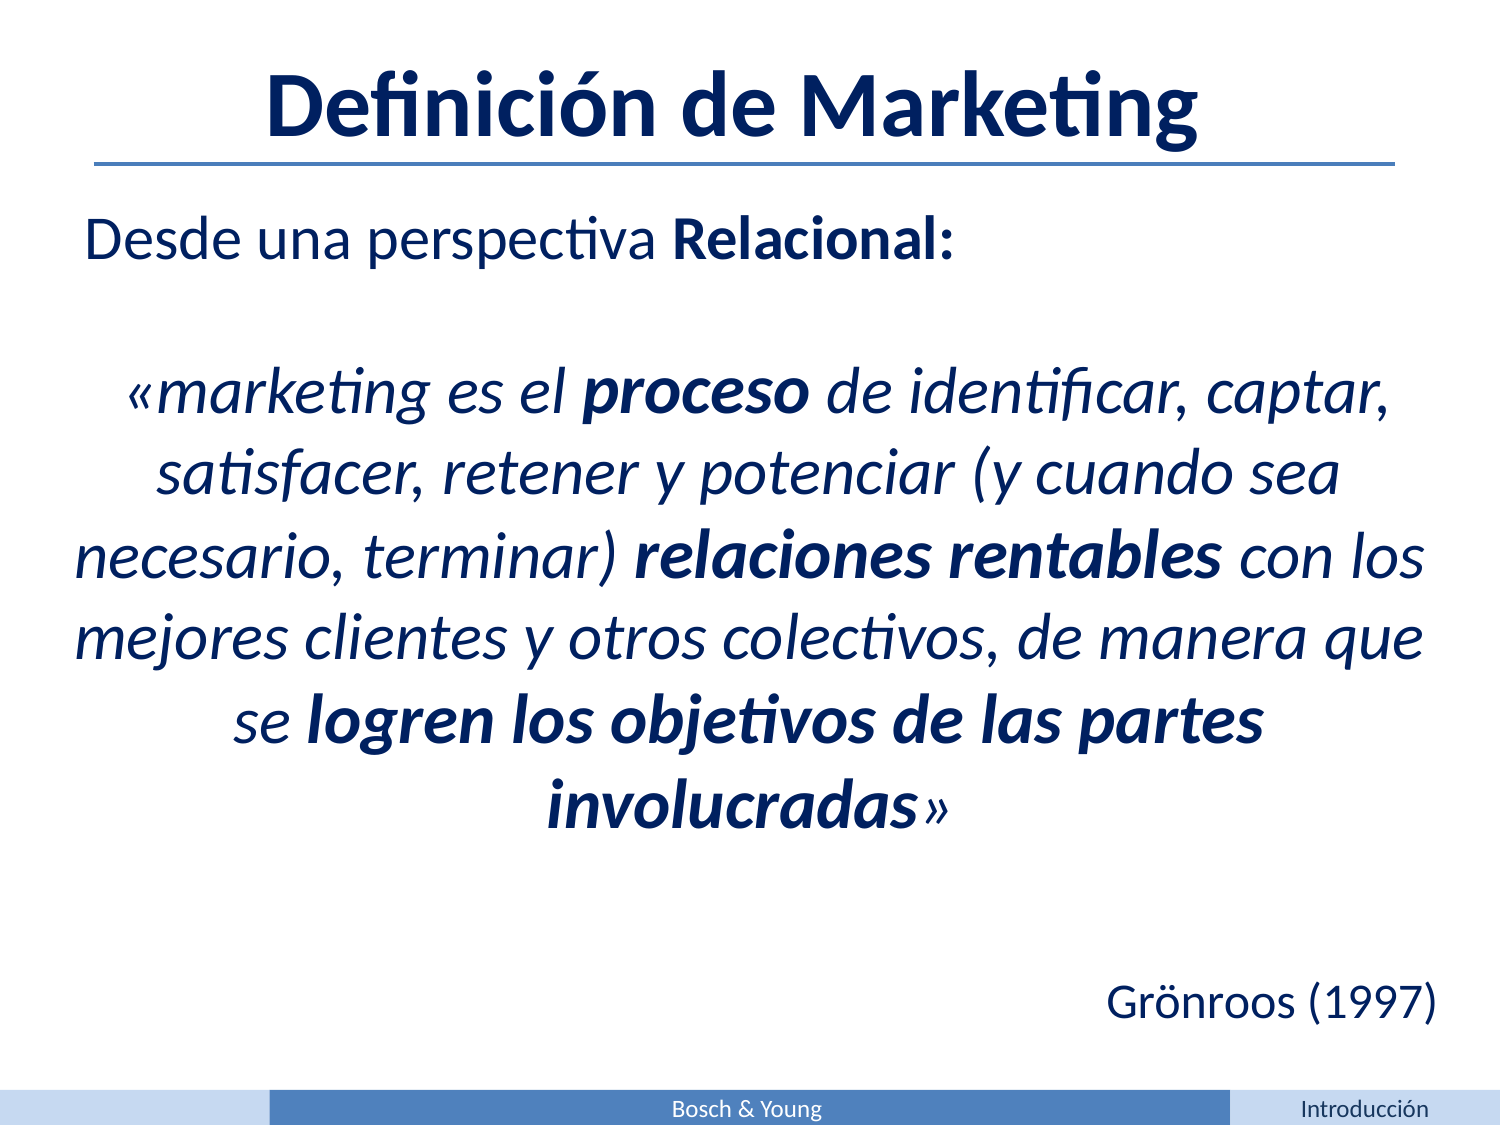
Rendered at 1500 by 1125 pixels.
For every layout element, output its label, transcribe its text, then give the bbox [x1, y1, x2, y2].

text_box Definición de Marketing [46, 35, 1418, 163]
text_box Introducción [1228, 1088, 1500, 1125]
text_box [0, 1088, 272, 1125]
text_box «marketing es el proceso de identificar, captar, satisfacer, retener y potenciar (y cuando sea necesario, terminar) relaciones rentables con los mejores clientes y otros colectivos, de manera que se logren los objetivos de las partes involucradas» [46, 335, 1454, 850]
text_box Desde una perspectiva Relacional: [70, 203, 1454, 279]
text_box Bosch & Young [272, 1088, 1228, 1125]
text_box Grönroos (1997) [1091, 972, 1454, 1036]
